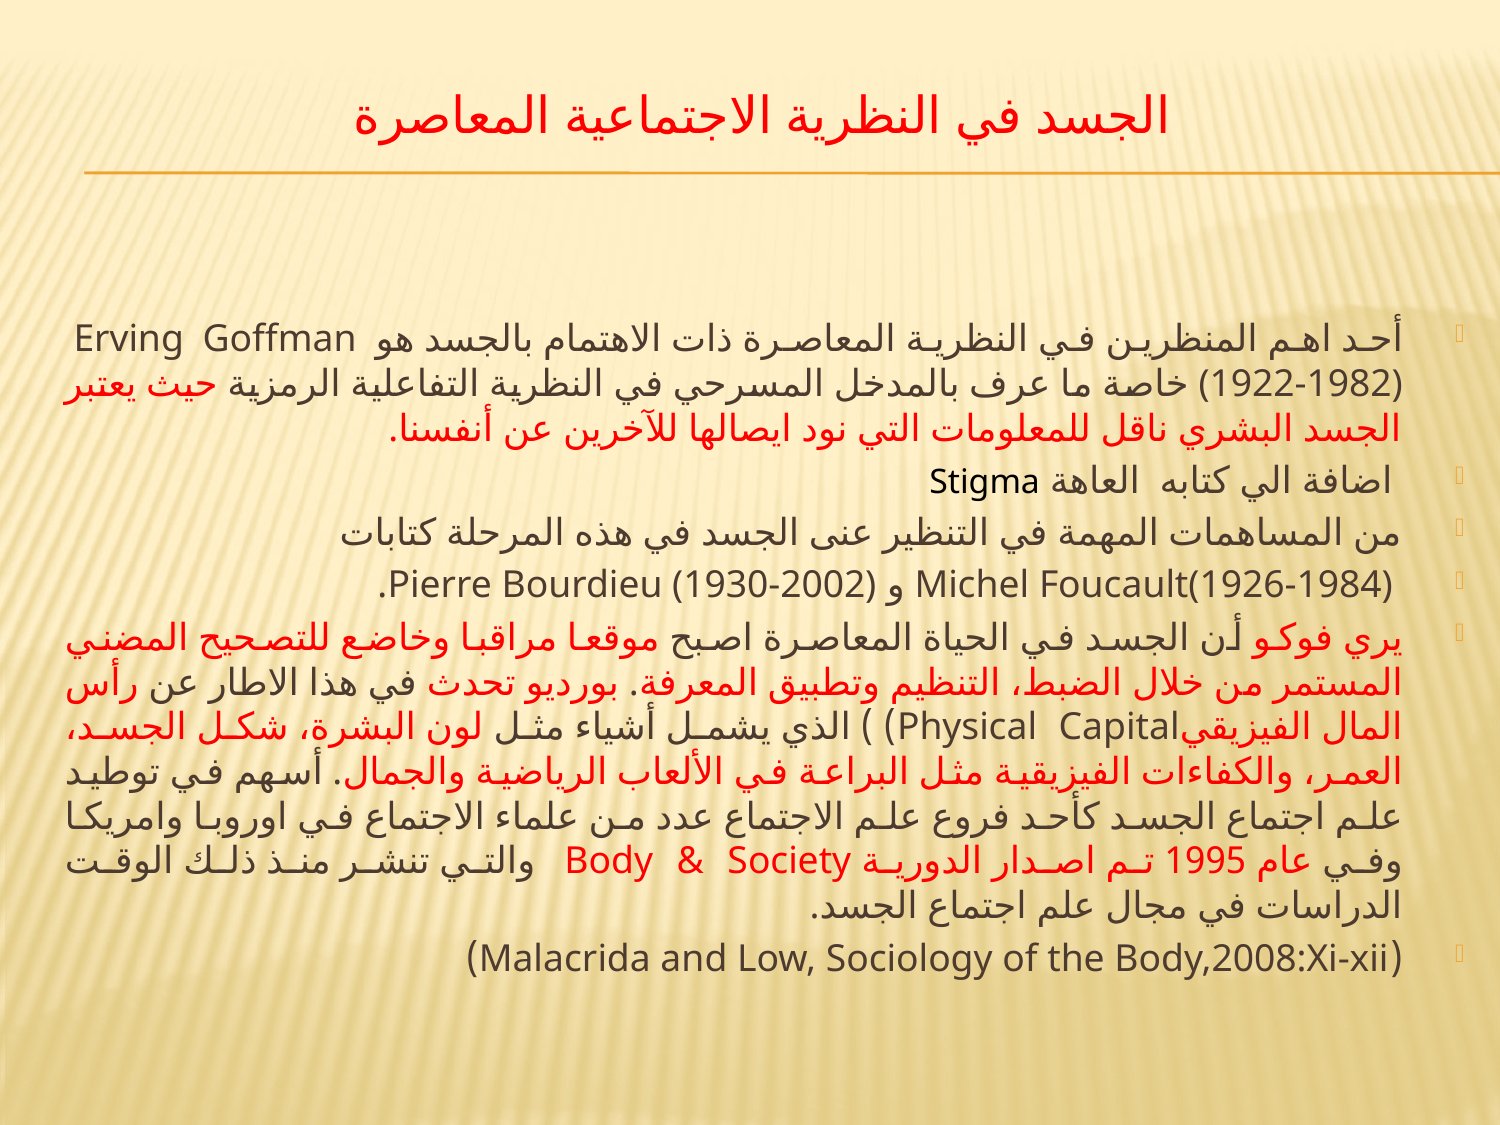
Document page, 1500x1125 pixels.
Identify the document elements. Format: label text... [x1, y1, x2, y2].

list أحد اهم المنظرين في النظرية المعاصرة ذات الاهتمام بالجسد هوErving Goffman (1922-1982) خاصة ما عرف بالمدخل المسرحي في النظرية التفاعلية الرمزية حيث يعتبر الجسد البشري ناقل للمعلومات التي نود ايصالها للآخرين عن أنفسنا. اضافة الي كتابه العاهة Stigma من المساهمات المهمة في التنظير عنى الجسد في هذه المرحلة كتابات Michel Foucault(1926-1984) و Pierre Bourdieu (1930-2002). يري فوكو أن الجسد في الحياة المعاصرة اصبح موقعا مراقبا وخاضع للتصحيح المضني المستمر من خلال الضبط، التنظيم وتطبيق المعرفة. بورديو تحدث في هذا الاطار عن رأس المال الفيزيقيPhysical Capital) ) الذي يشمل أشياء مثل لون البشرة، شكل الجسد، العمر، والكفاءات الفيزيقية مثل البراعة في الألعاب الرياضية والجمال. أسهم في توطيد علم اجتماع الجسد كأحد فروع علم الاجتماع عدد من علماء الاجتماع في اوروبا وامريكا وفي عام 1995 تم اصدار الدورية Body & Society والتي تنشر منذ ذلك الوقت الدراسات في مجال علم اجتماع الجسد. (Malacrida and Low, Sociology of the Body,2008:Xi-xii) [50, 254, 1475, 998]
title الجسد في النظرية الاجتماعية المعاصرة [50, 75, 1475, 213]
